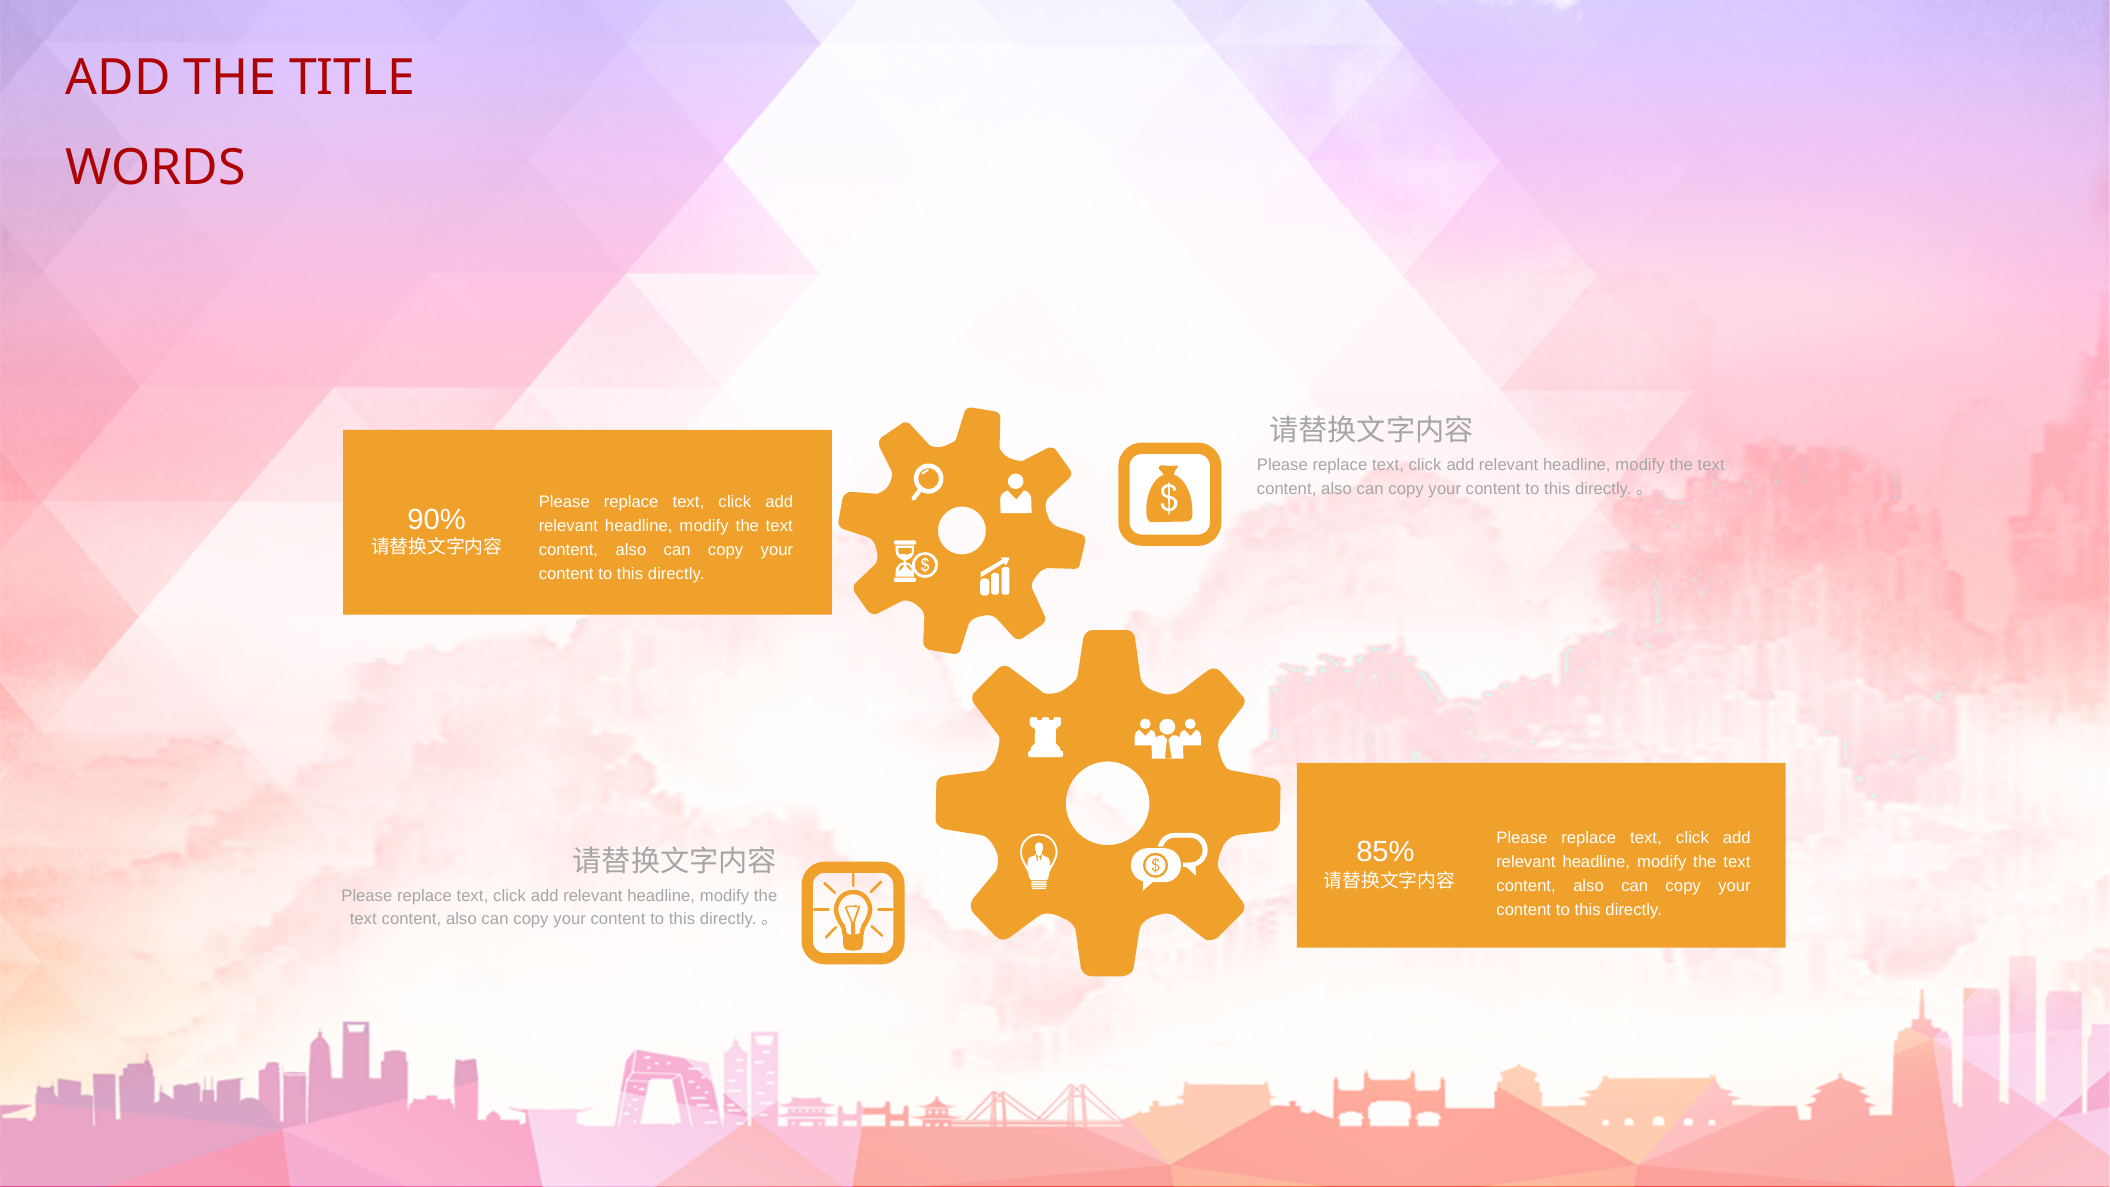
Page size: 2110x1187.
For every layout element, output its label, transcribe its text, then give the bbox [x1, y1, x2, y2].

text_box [343, 429, 832, 615]
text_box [1296, 762, 1786, 948]
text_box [1256, 404, 1783, 497]
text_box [807, 867, 899, 959]
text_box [837, 406, 1086, 656]
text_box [1123, 448, 1216, 541]
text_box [309, 835, 778, 927]
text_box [935, 630, 1281, 977]
text_box ADD THE TITLE WORDS [50, 7, 583, 202]
